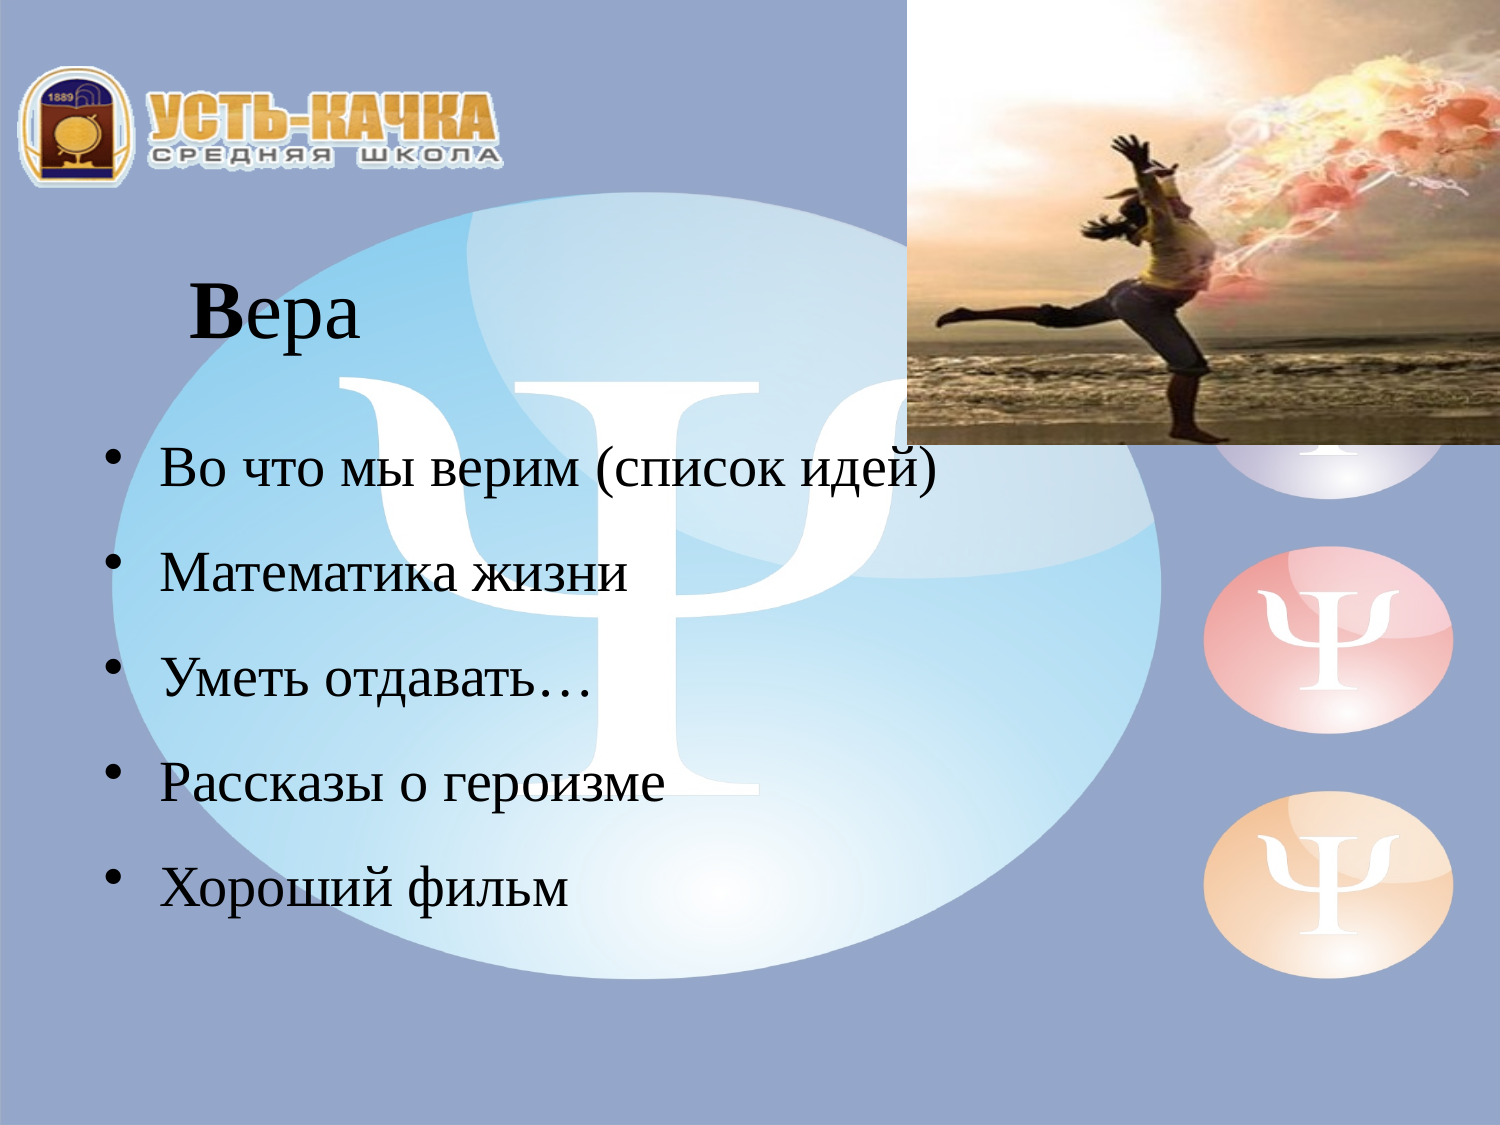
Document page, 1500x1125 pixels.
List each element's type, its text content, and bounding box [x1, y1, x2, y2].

picture [17, 66, 505, 189]
list Во что мы верим (список идей) Математика жизни Уметь отдавать… Рассказы о героизме Хороший фильм [88, 420, 1376, 1059]
title Вера [174, 44, 901, 362]
picture [906, 0, 1500, 445]
